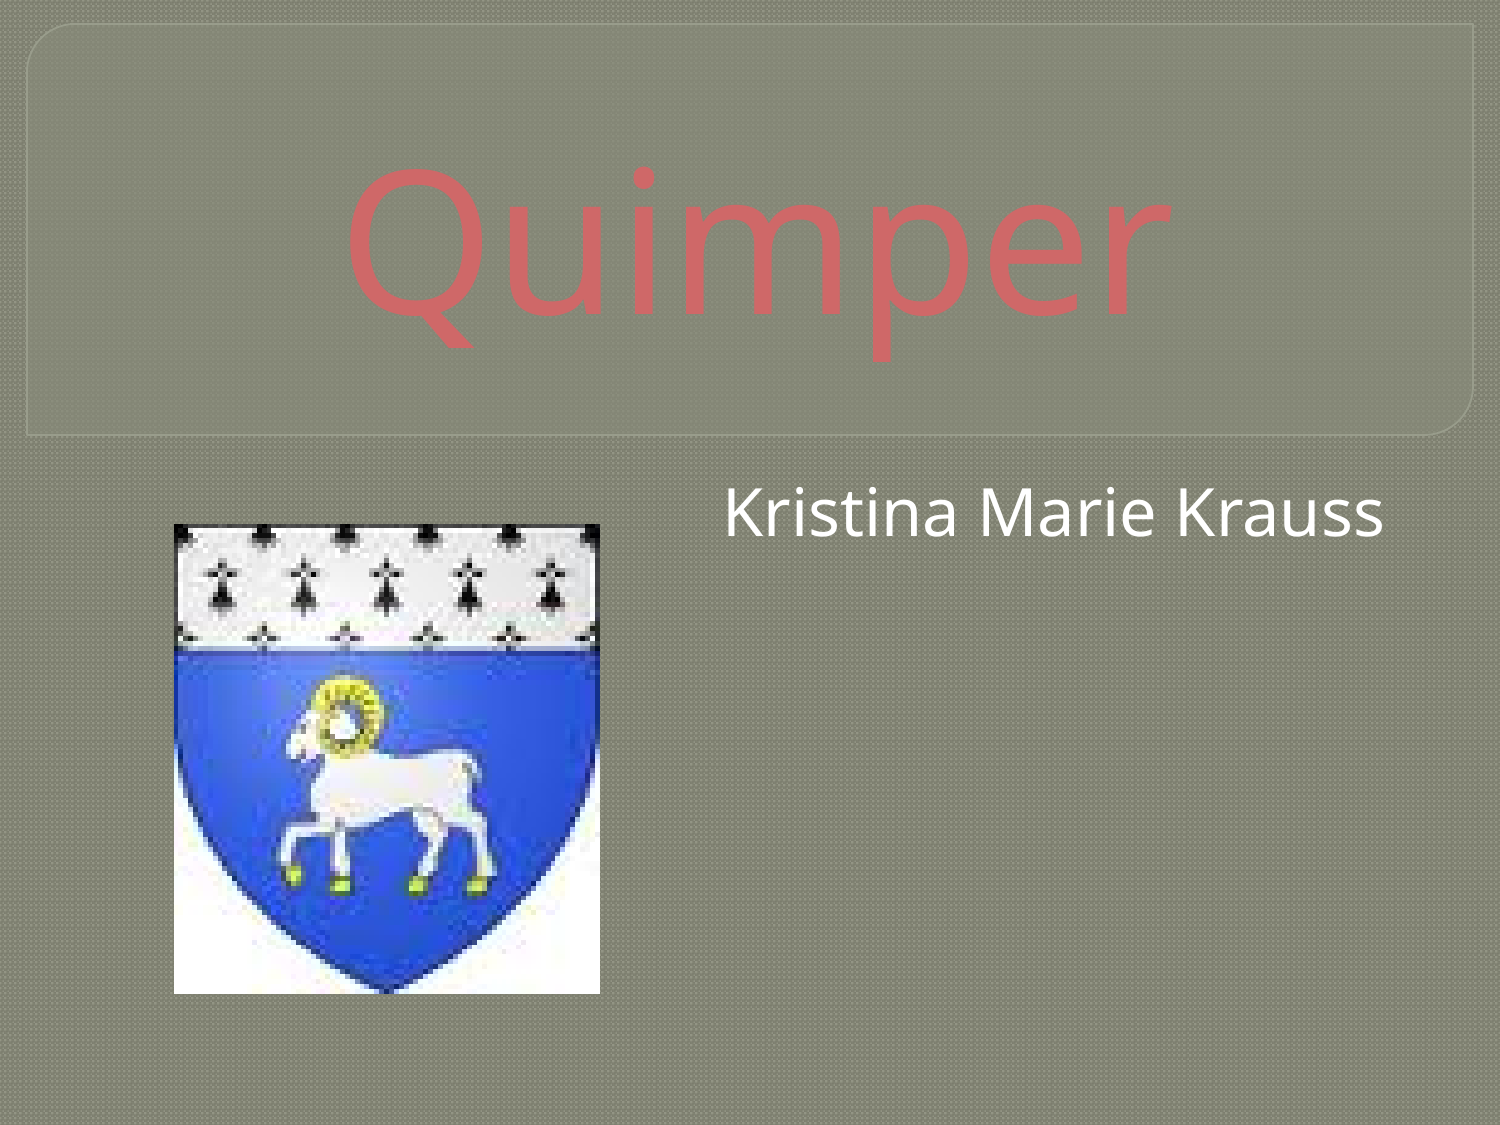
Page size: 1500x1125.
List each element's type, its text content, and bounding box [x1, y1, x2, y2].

title Quimper [0, 0, 1213, 363]
picture [174, 524, 601, 995]
subtitle Kristina Marie Krauss [350, 462, 1427, 750]
